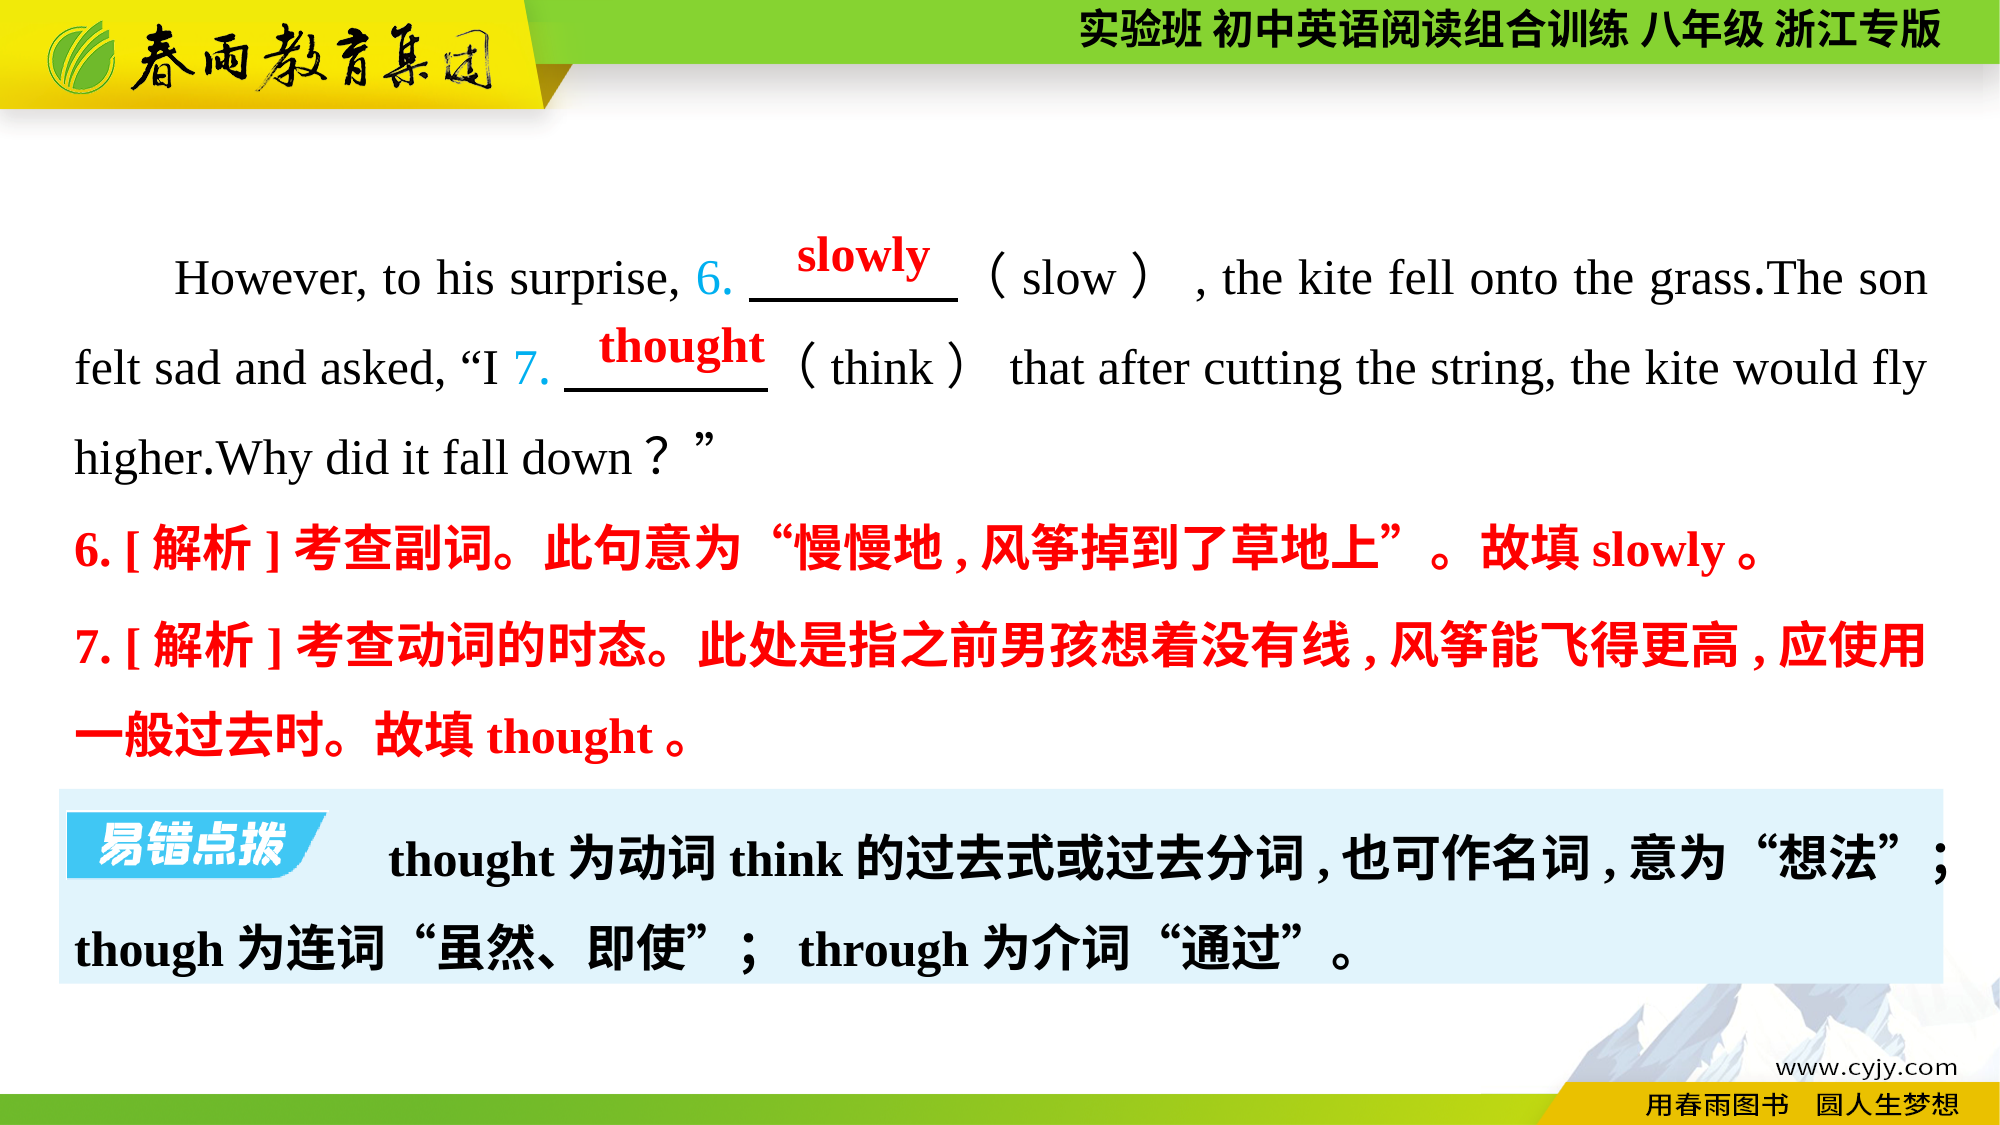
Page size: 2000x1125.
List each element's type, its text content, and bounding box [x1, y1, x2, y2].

list However, to his surprise, 6. （slow）, the kite fell onto the grass.The son felt sad and asked, “I 7. （think）that after cutting the string, the kite would fly higher.Why did it fall down？” [59, 206, 1944, 483]
text_box slowly [782, 214, 946, 290]
picture [0, 0, 2000, 1125]
text_box thought为动词think的过去式或过去分词,也可作名词,意为“想法”；though为连词“虽然、即使”；through为介词“通过”。 [59, 788, 1944, 984]
text_box 6. [解析]考查副词。此句意为“慢慢地,风筝掉到了草地上”。故填slowly。 [59, 483, 1944, 584]
text_box thought [583, 304, 781, 380]
text_box 7. [解析]考查动词的时态。此处是指之前男孩想着没有线,风筝能飞得更高,应使用一般过去时。故填thought。 [59, 584, 1944, 771]
